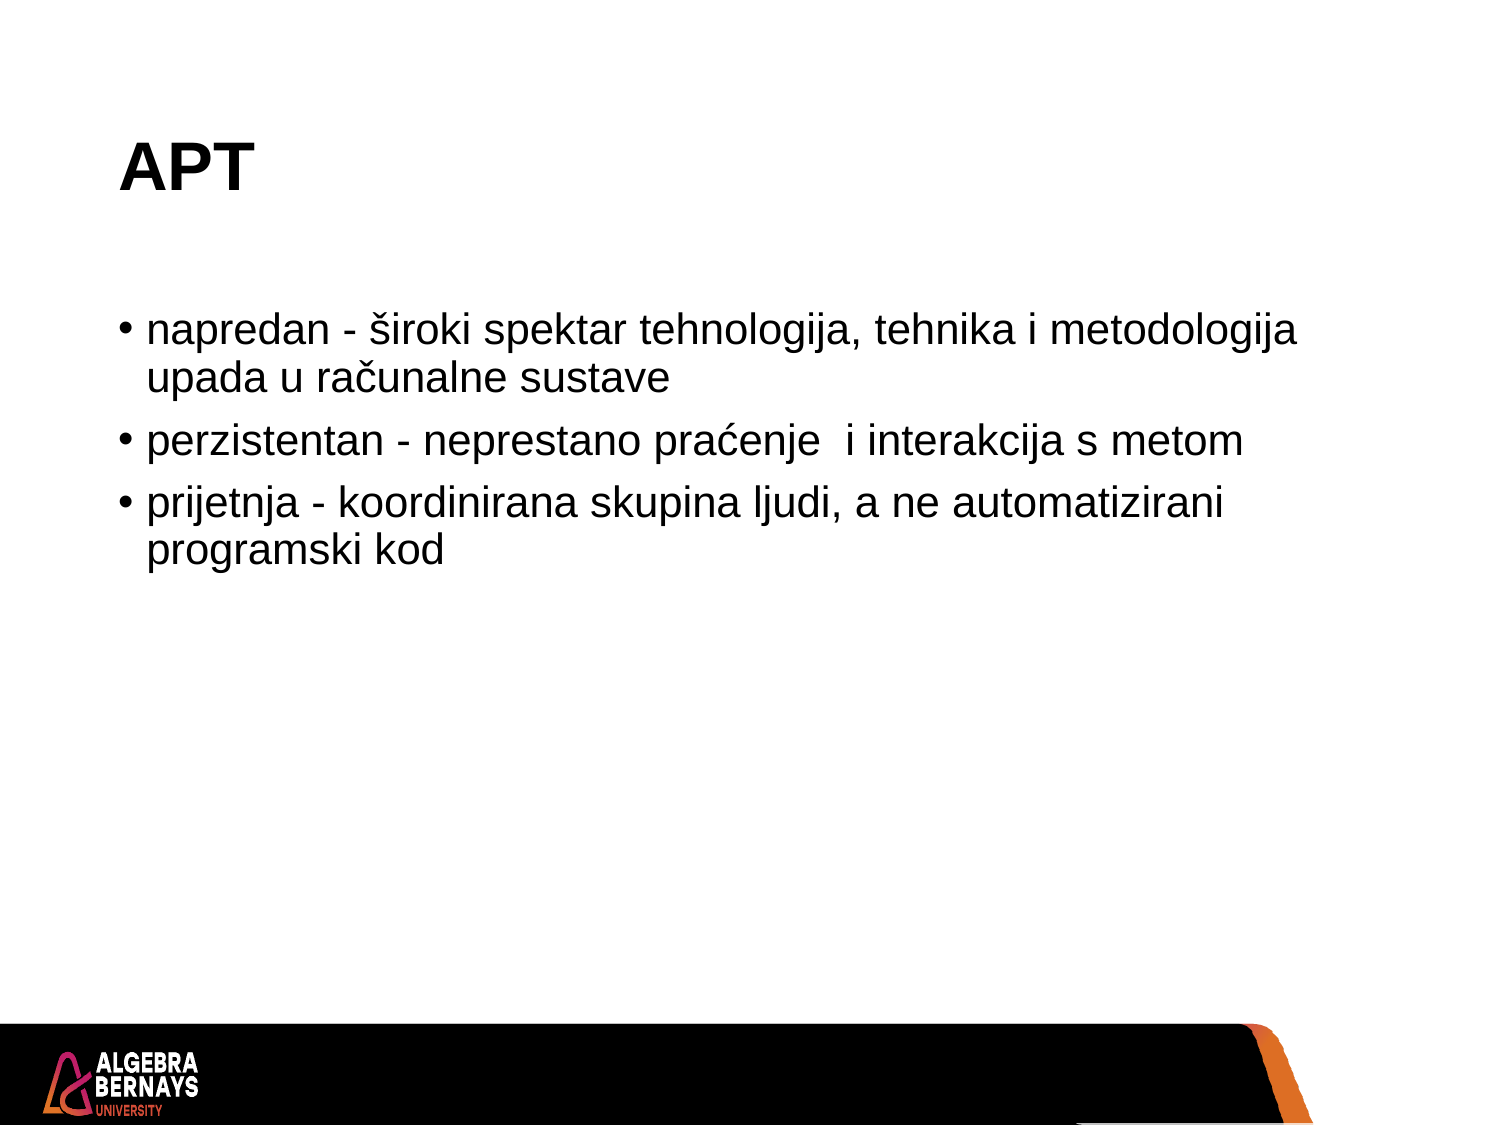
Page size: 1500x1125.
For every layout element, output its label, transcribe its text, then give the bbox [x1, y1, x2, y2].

picture [0, 1023, 1468, 1125]
list napredan - široki spektar tehnologija, tehnika i metodologija upada u računalne sustave perzistentan - neprestano praćenje i interakcija s metom prijetnja - koordinirana skupina ljudi, a ne automatizirani programski kod [103, 299, 1397, 1014]
title APT [103, 59, 1397, 278]
